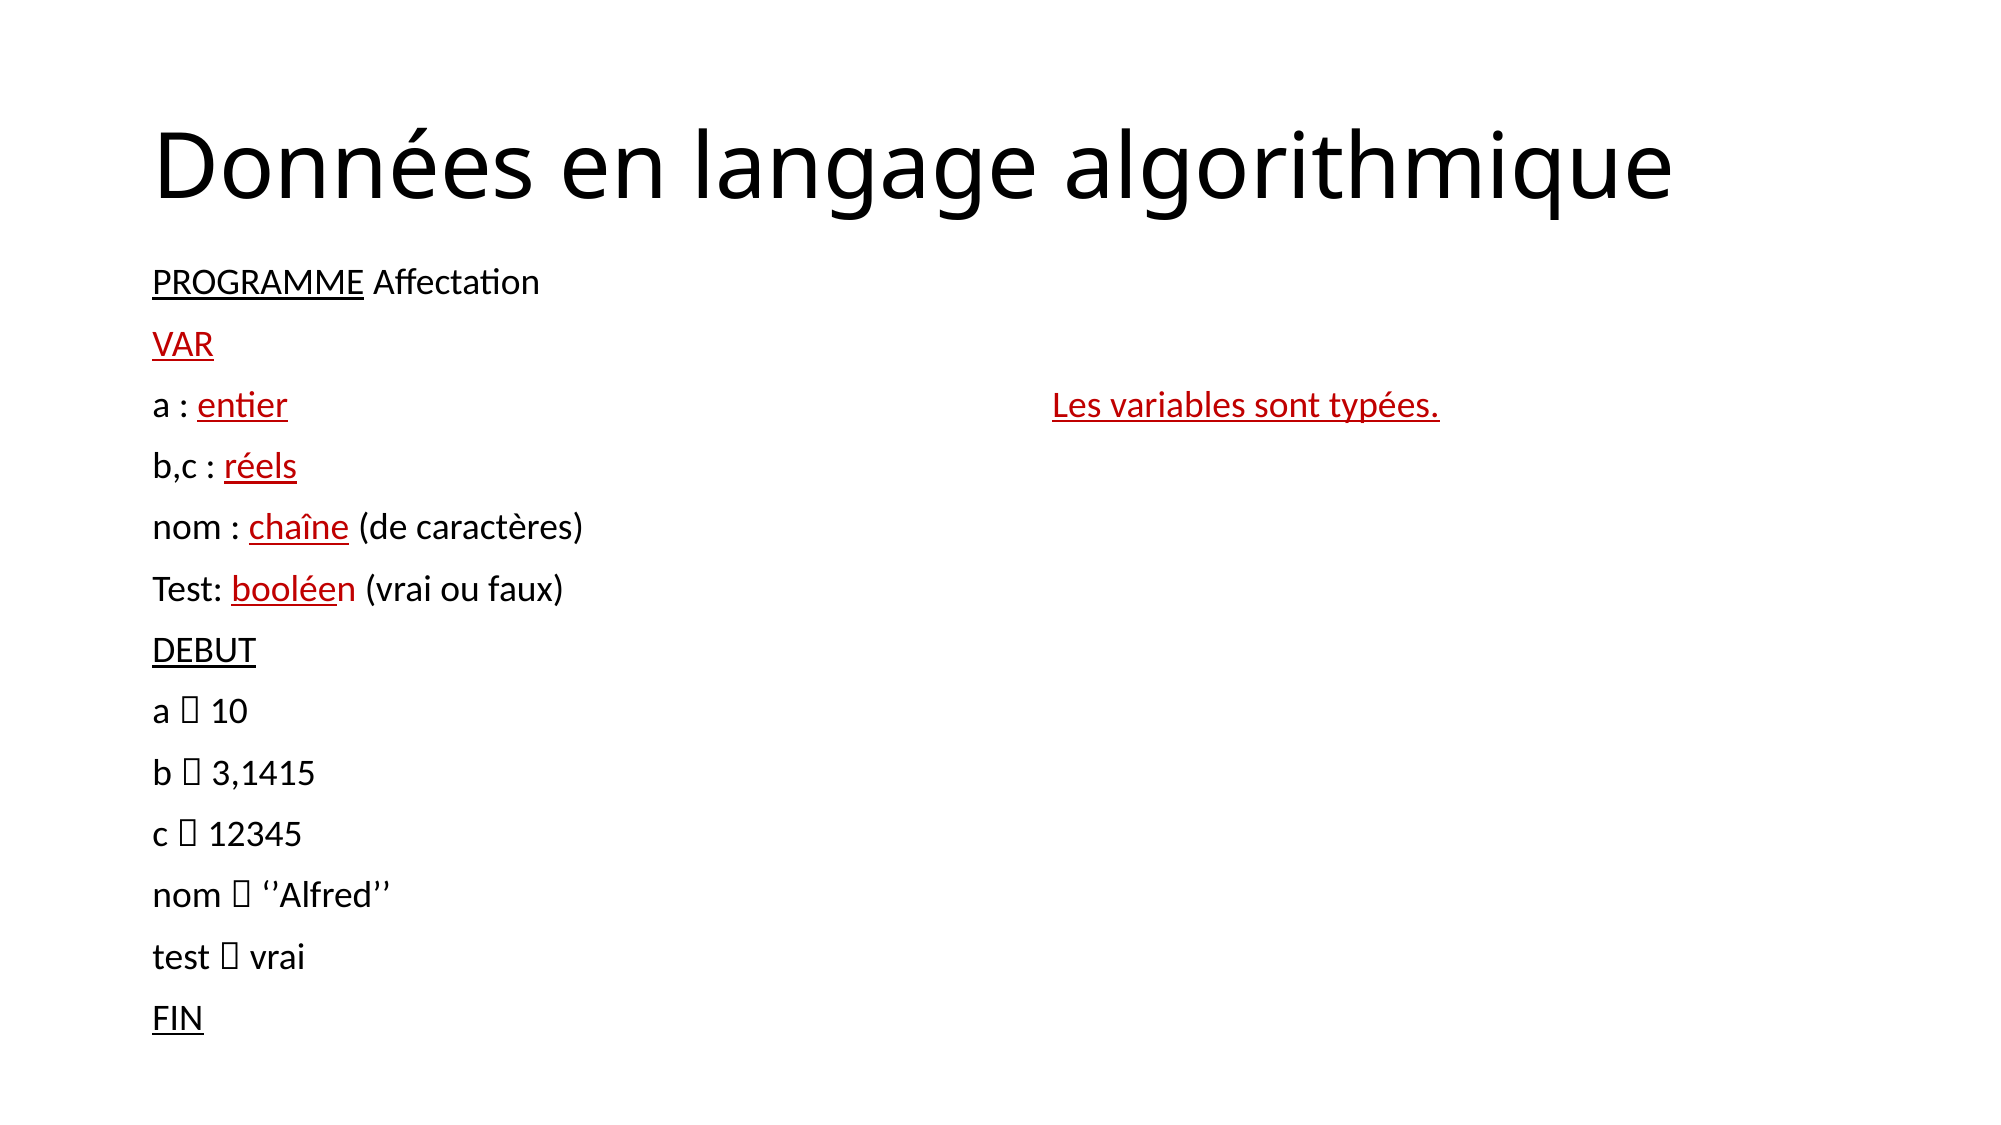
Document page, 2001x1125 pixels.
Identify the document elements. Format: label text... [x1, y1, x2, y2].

title Données en langage algorithmique [137, 59, 1863, 254]
list PROGRAMME Affectation VAR a : entier Les variables sont typées. b,c : réels nom : chaîne (de caractères) Test: booléen (vrai ou faux) DEBUT a  10 b  3,1415 c  12345 nom  ‘’Alfred’’ test  vrai FIN [137, 254, 1863, 1058]
